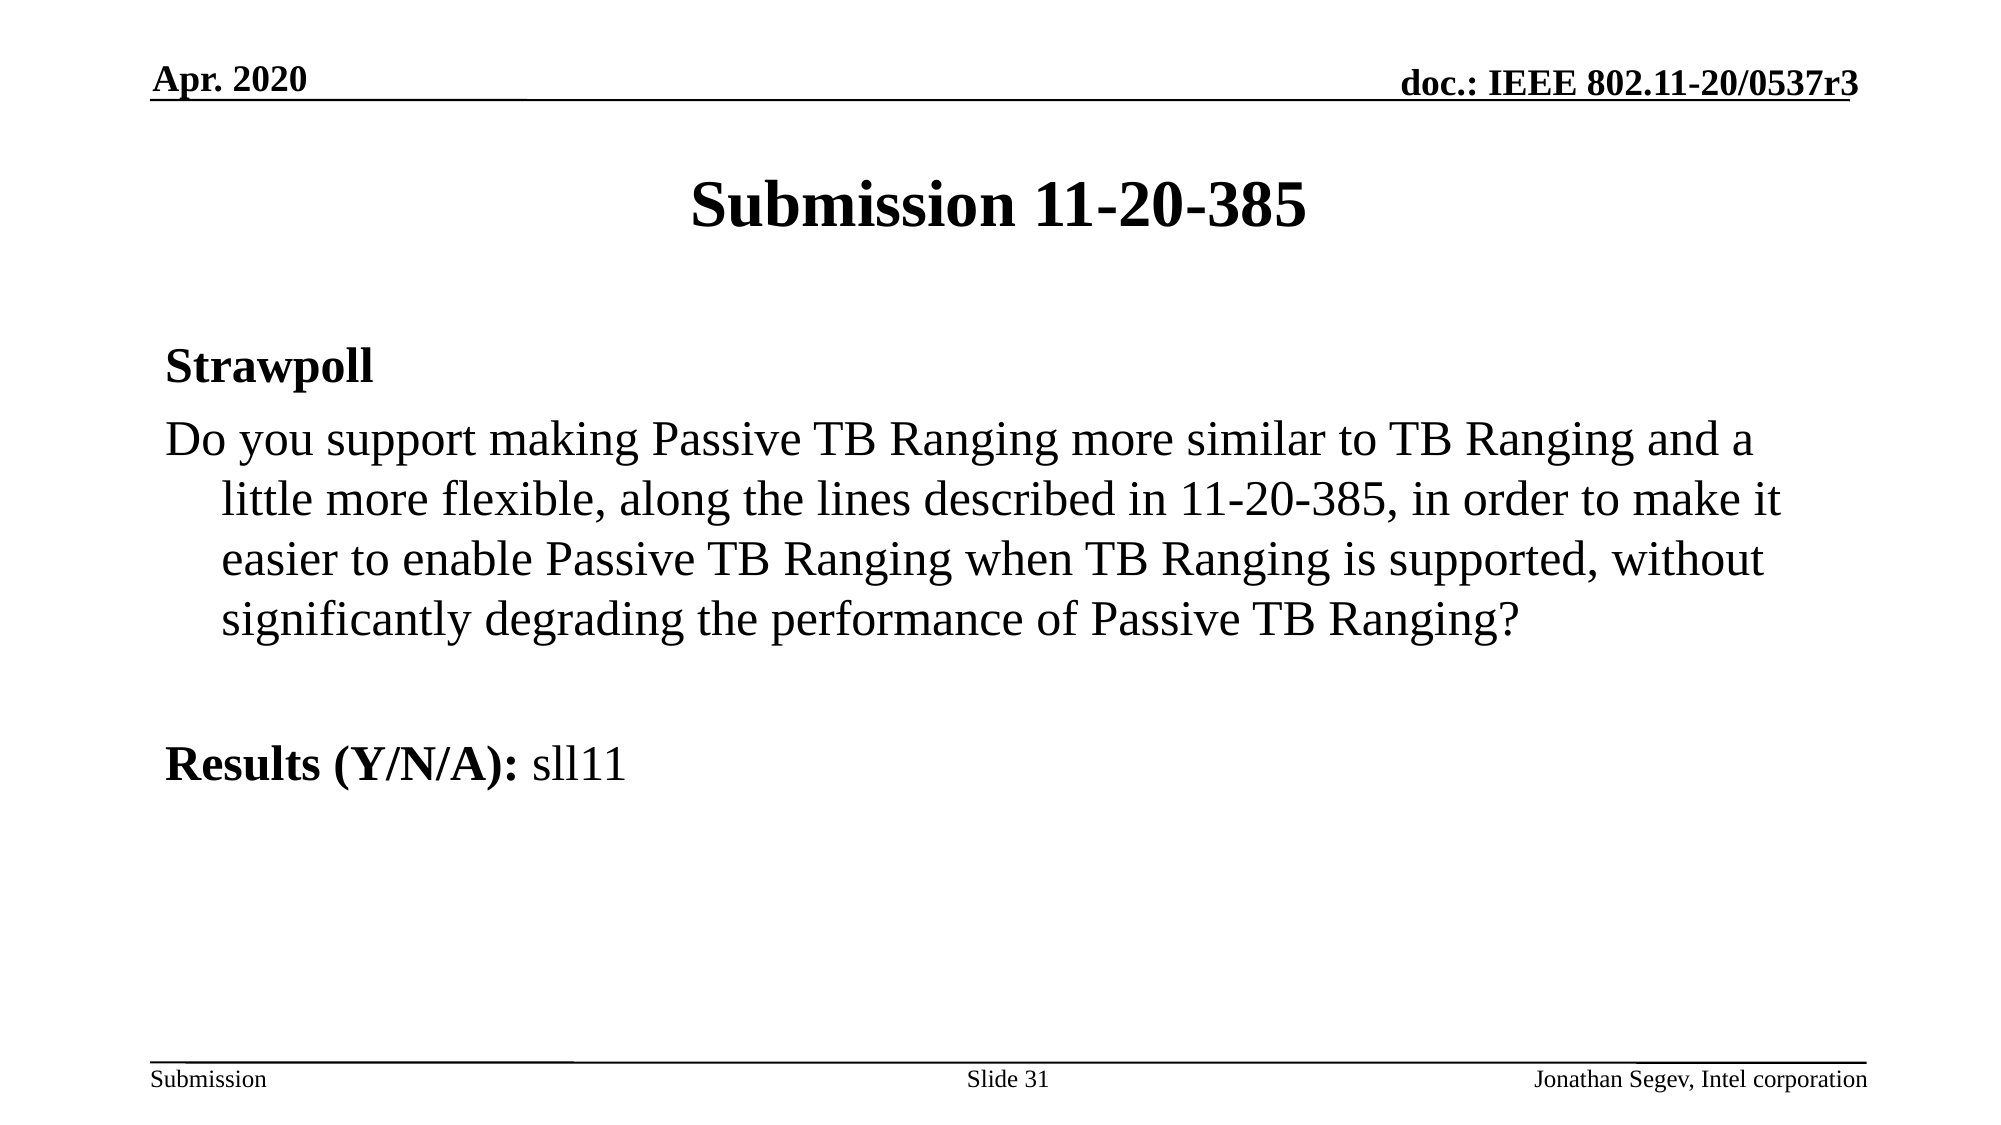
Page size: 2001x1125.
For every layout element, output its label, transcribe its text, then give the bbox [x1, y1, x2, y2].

slide_number Slide 31 [950, 1061, 1067, 1123]
list Strawpoll Do you support making Passive TB Ranging more similar to TB Ranging and a little more flexible, along the lines described in 11-20-385, in order to make it easier to enable Passive TB Ranging when TB Ranging is supported, without significantly degrading the performance of Passive TB Ranging? Results (Y/N/A): sll11 [149, 324, 1850, 1000]
footer Jonathan Segev, Intel corporation [1171, 1061, 1869, 1093]
title Submission 11-20-385 [149, 112, 1850, 288]
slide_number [152, 54, 563, 100]
